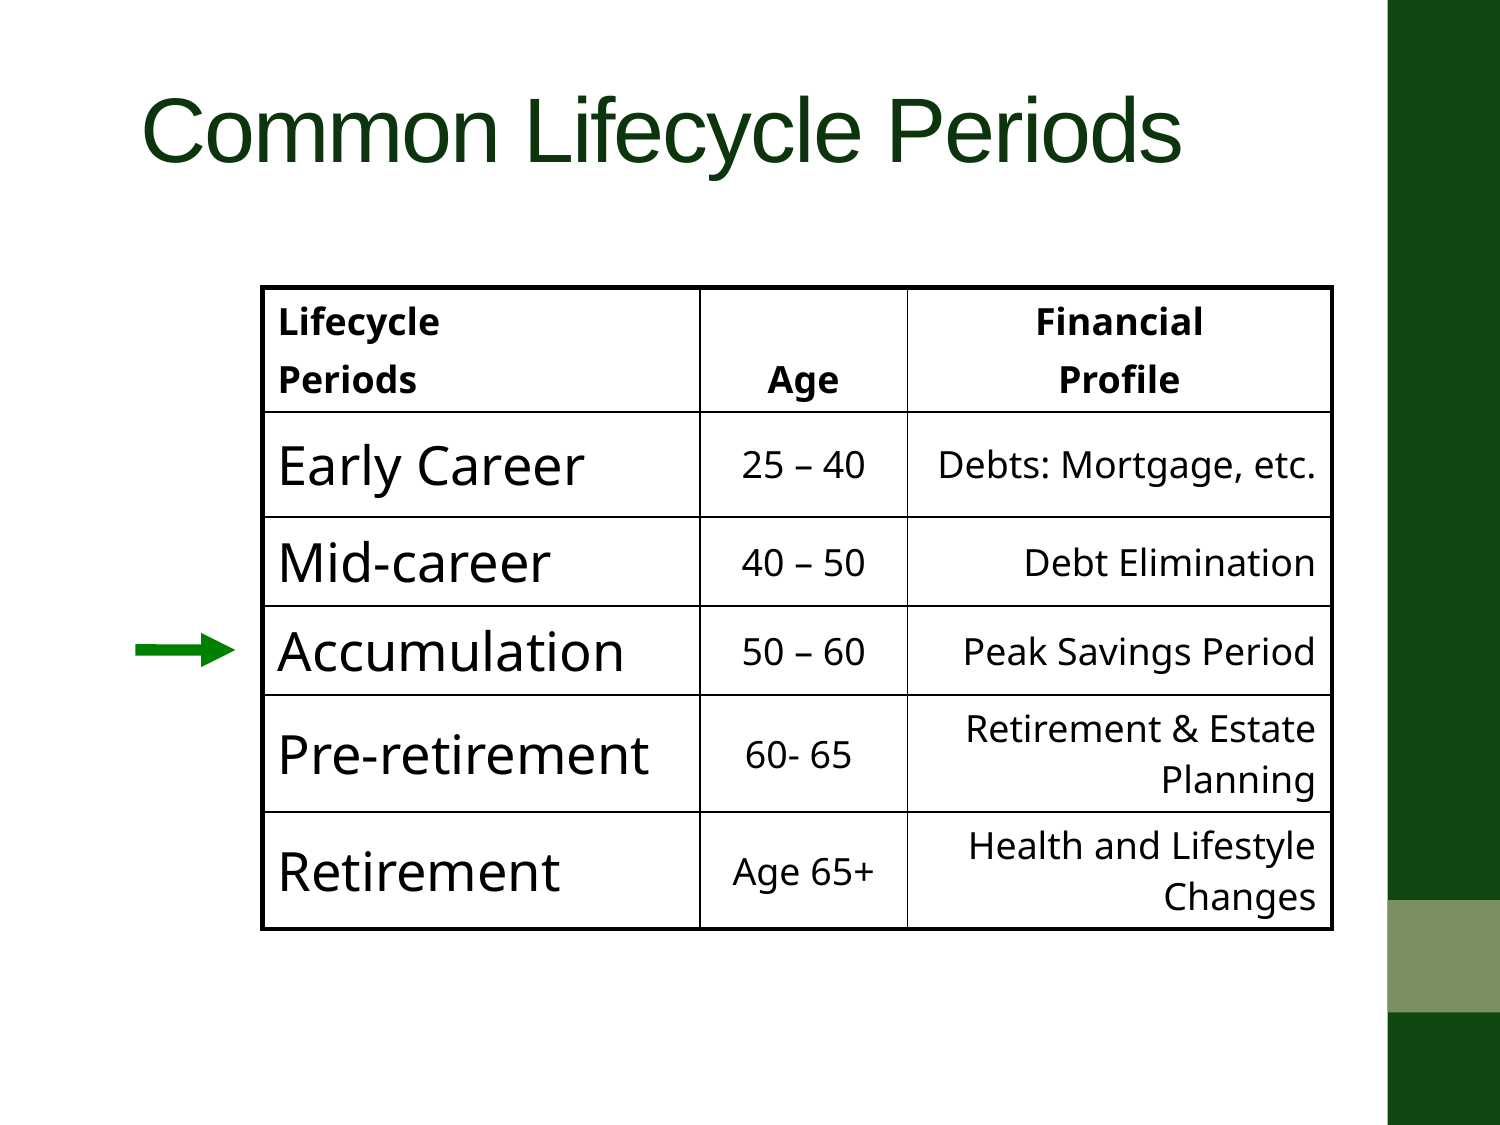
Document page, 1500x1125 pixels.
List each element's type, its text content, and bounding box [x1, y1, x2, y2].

table_cell Debts: Mortgage, etc. [908, 413, 1330, 516]
table_cell 60- 65 [701, 696, 907, 811]
table_cell Debt Elimination [908, 518, 1330, 605]
text_box [135, 643, 236, 657]
table_cell 25 – 40 [701, 413, 907, 516]
table_cell Retirement & Estate Planning [908, 696, 1330, 811]
table_header Lifecycle Periods [265, 290, 699, 411]
table_cell Pre-retirement [265, 696, 699, 811]
table_cell Age 65+ [701, 813, 907, 927]
table_cell Early Career [265, 413, 699, 516]
table_header Financial Profile [908, 290, 1330, 411]
title Common Lifecycle Periods [125, 24, 1438, 227]
table_cell Retirement [265, 813, 699, 927]
table_cell Health and Lifestyle Changes [908, 813, 1330, 927]
table_cell 50 – 60 [701, 607, 907, 694]
table_cell 40 – 50 [701, 518, 907, 605]
table_cell Accumulation [265, 607, 699, 694]
table_cell Mid-career [265, 518, 699, 605]
table_header Age [701, 290, 907, 411]
table_cell Peak Savings Period [908, 607, 1330, 694]
